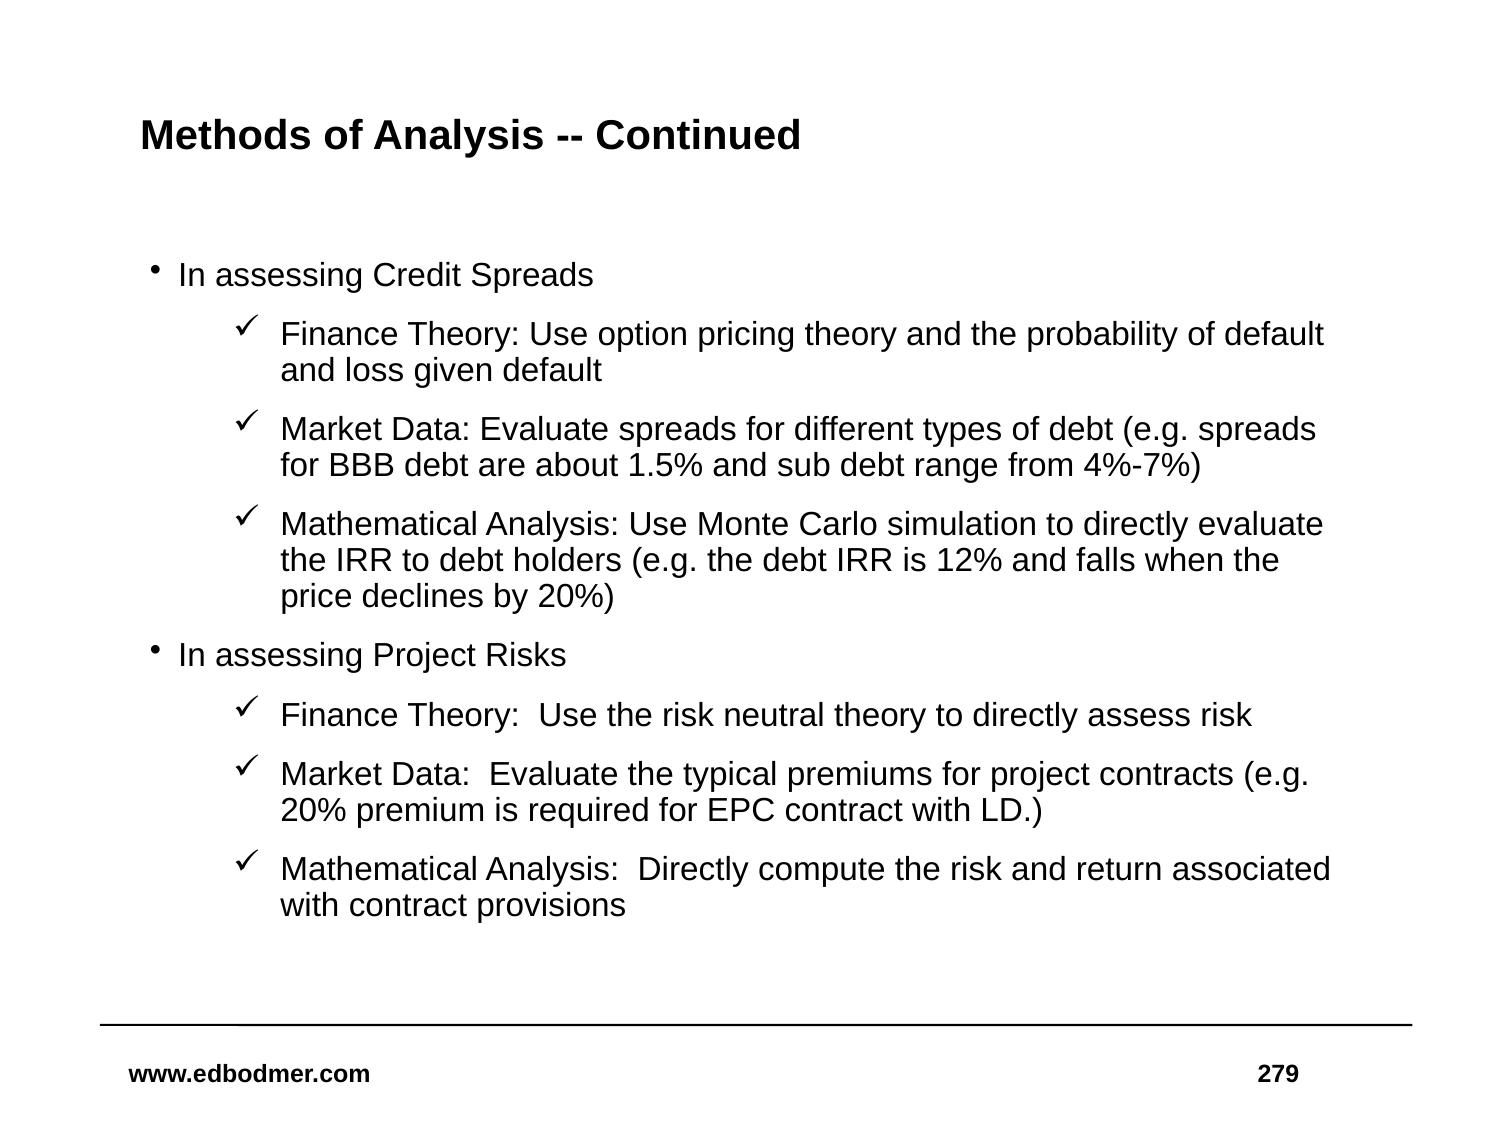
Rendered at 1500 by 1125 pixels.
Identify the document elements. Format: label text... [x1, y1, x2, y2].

list In assessing Credit Spreads Finance Theory: Use option pricing theory and the probability of default and loss given default Market Data: Evaluate spreads for different types of debt (e.g. spreads for BBB debt are about 1.5% and sub debt range from 4%-7%) Mathematical Analysis: Use Monte Carlo simulation to directly evaluate the IRR to debt holders (e.g. the debt IRR is 12% and falls when the price declines by 20%) In assessing Project Risks Finance Theory: Use the risk neutral theory to directly assess risk Market Data: Evaluate the typical premiums for project contracts (e.g. 20% premium is required for EPC contract with LD.) Mathematical Analysis: Directly compute the risk and return associated with contract provisions [125, 249, 1375, 1000]
title Methods of Analysis -- Continued [125, 99, 1288, 225]
